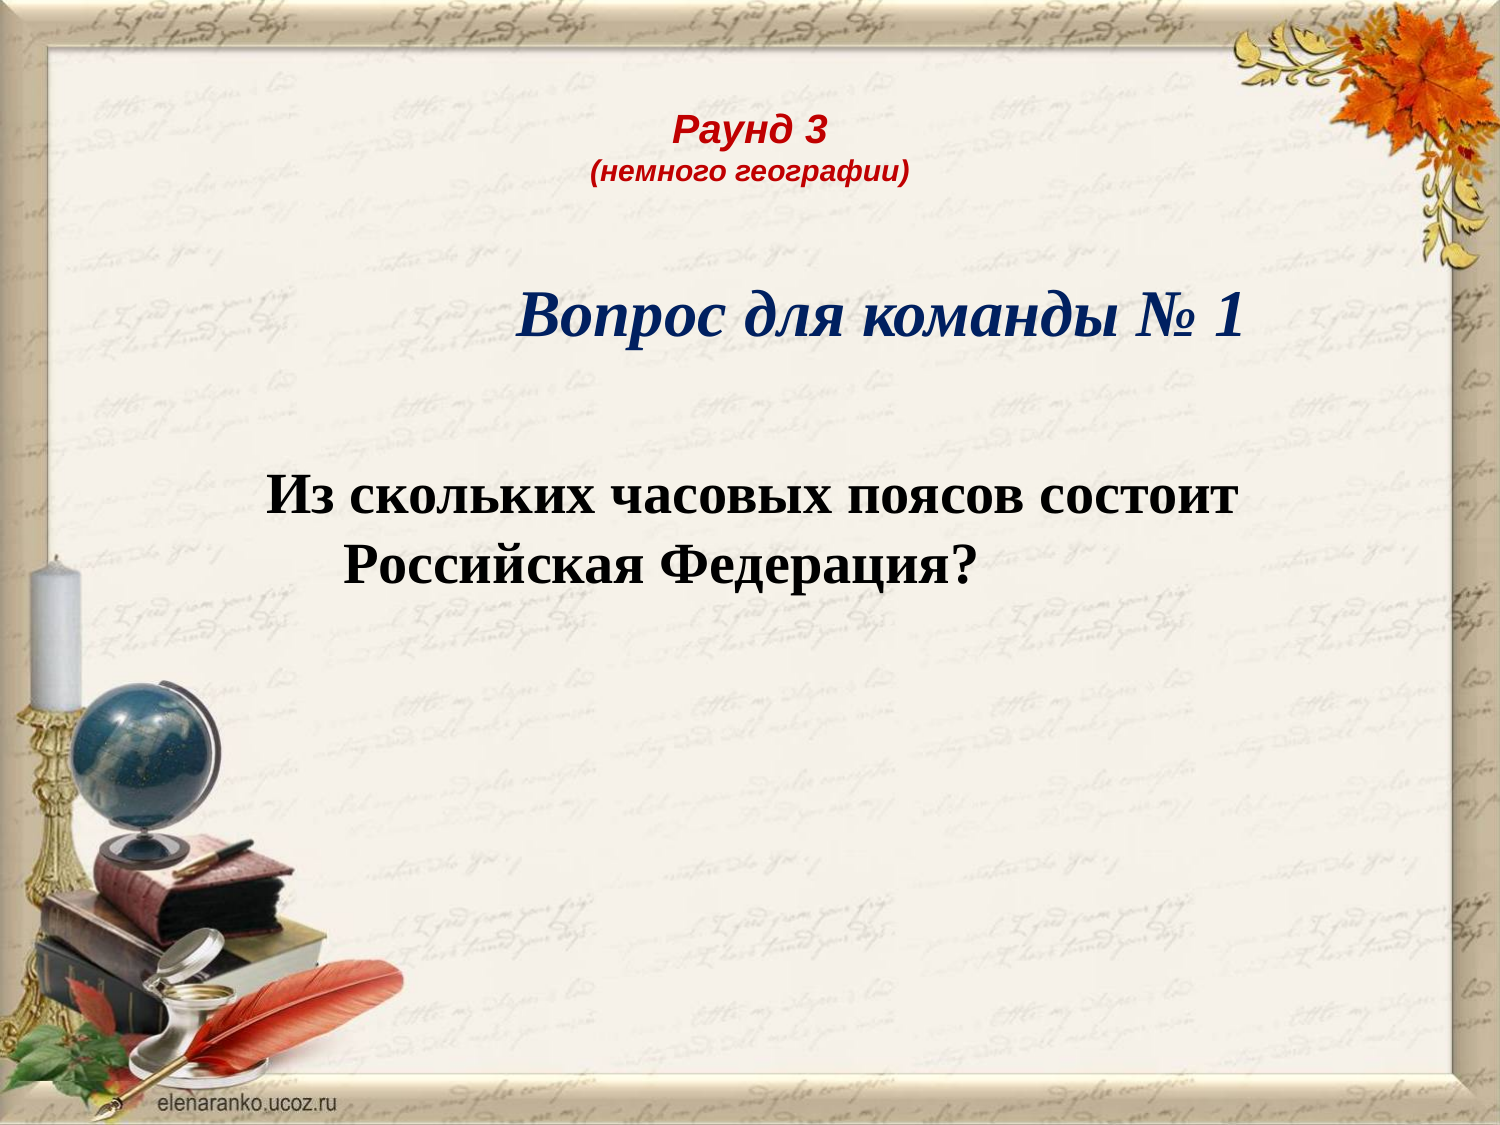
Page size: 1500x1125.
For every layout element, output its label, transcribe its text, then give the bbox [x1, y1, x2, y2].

list Вопрос для команды № 1 Из скольких часовых поясов состоит Российская Федерация? [75, 262, 1425, 1005]
picture [0, 0, 1500, 1125]
title Раунд 3 (немного географии) [75, 45, 1425, 233]
